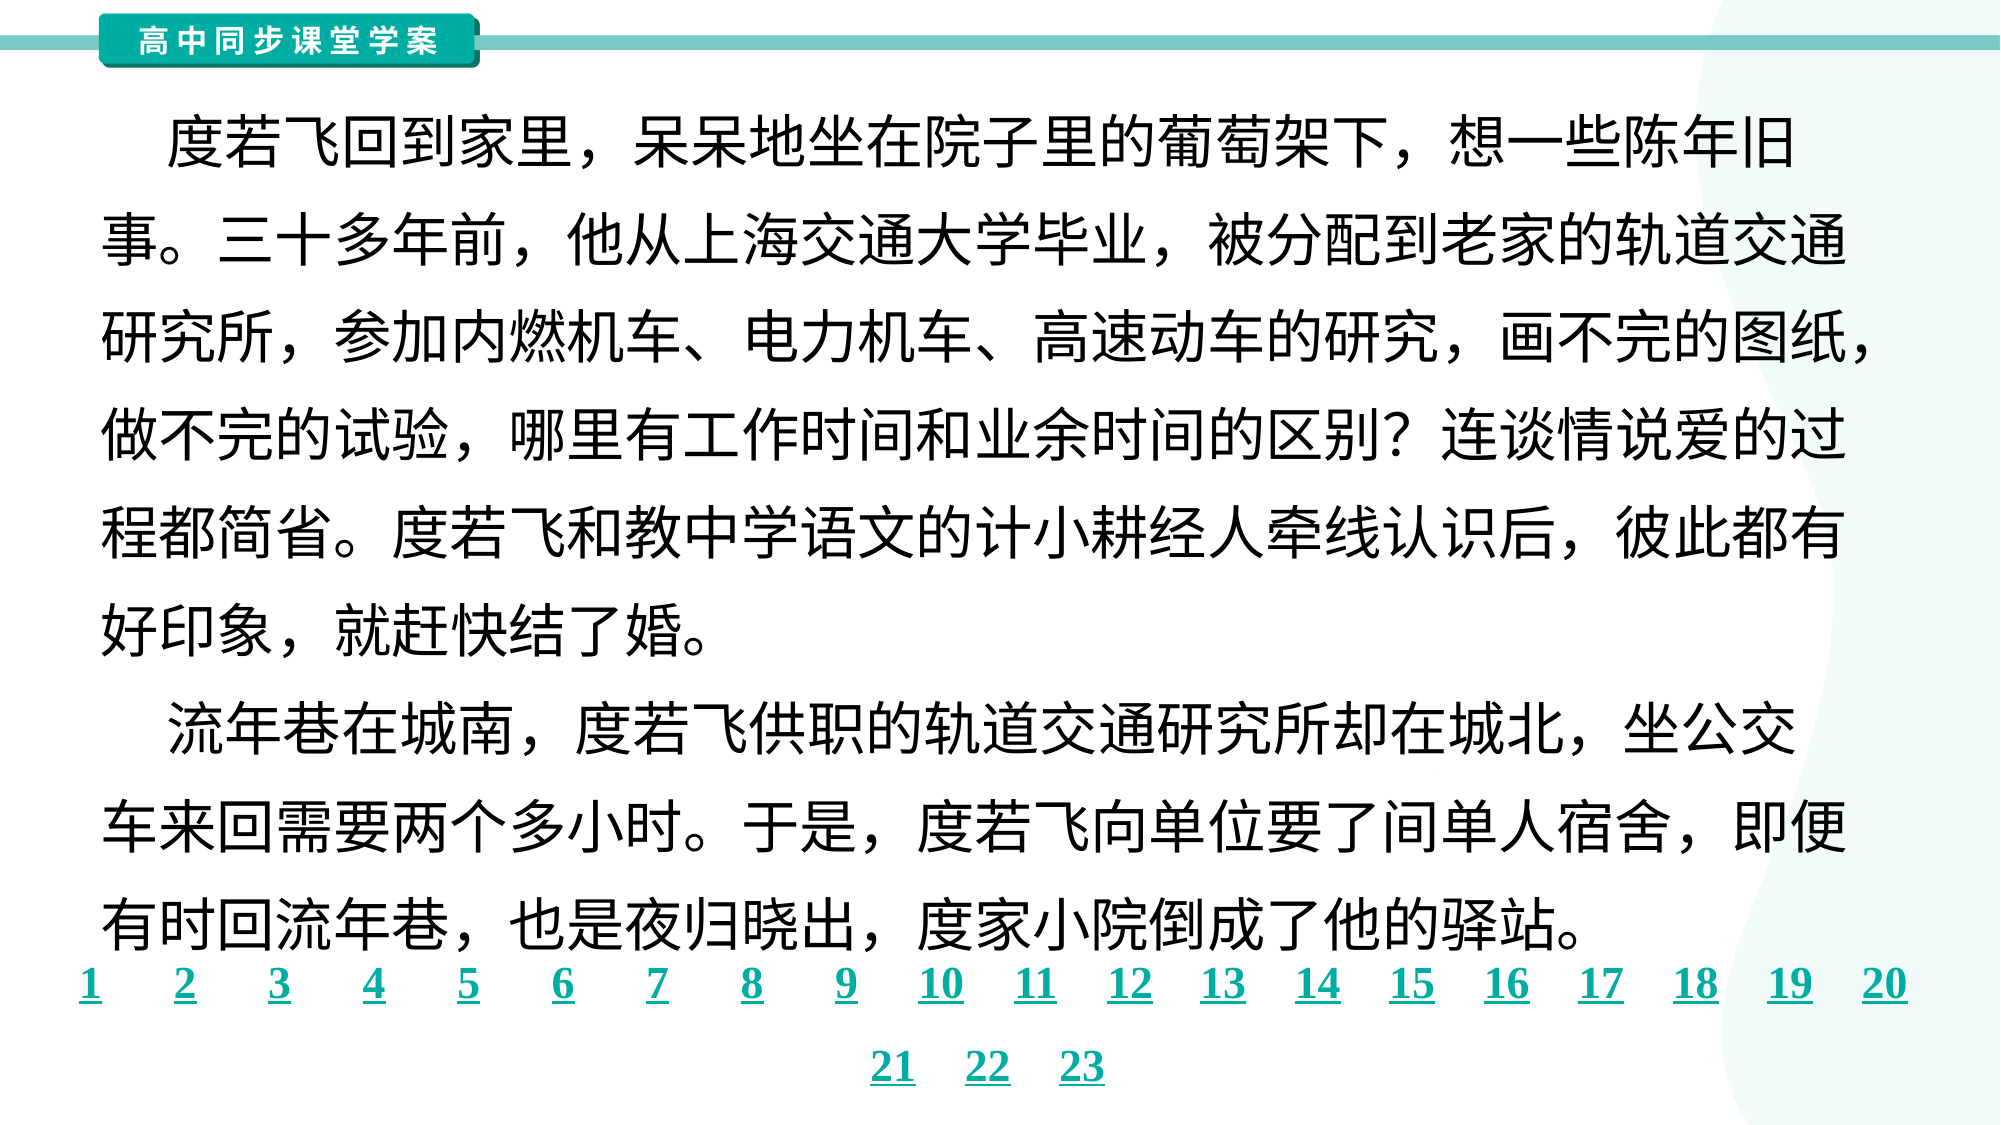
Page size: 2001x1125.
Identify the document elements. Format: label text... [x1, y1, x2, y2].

picture [0, 0, 2000, 1125]
text_box 度若飞回到家里，呆呆地坐在院子里的葡萄架下，想一些陈年旧 事。三十多年前，他从上海交通大学毕业，被分配到老家的轨道交通 研究所，参加内燃机车、电力机车、高速动车的研究，画不完的图纸， 做不完的试验，哪里有工作时间和业余时间的区别？连谈情说爱的过 程都简省。度若飞和教中学语文的计小耕经人牵线认识后，彼此都有 好印象，就赶快结了婚。 流年巷在城南，度若飞供职的轨道交通研究所却在城北，坐公交 车来回需要两个多小时。于是，度若飞向单位要了间单人宿舍，即便 有时回流年巷，也是夜归晓出，度家小院倒成了他的驿站。 [100, 76, 1899, 958]
